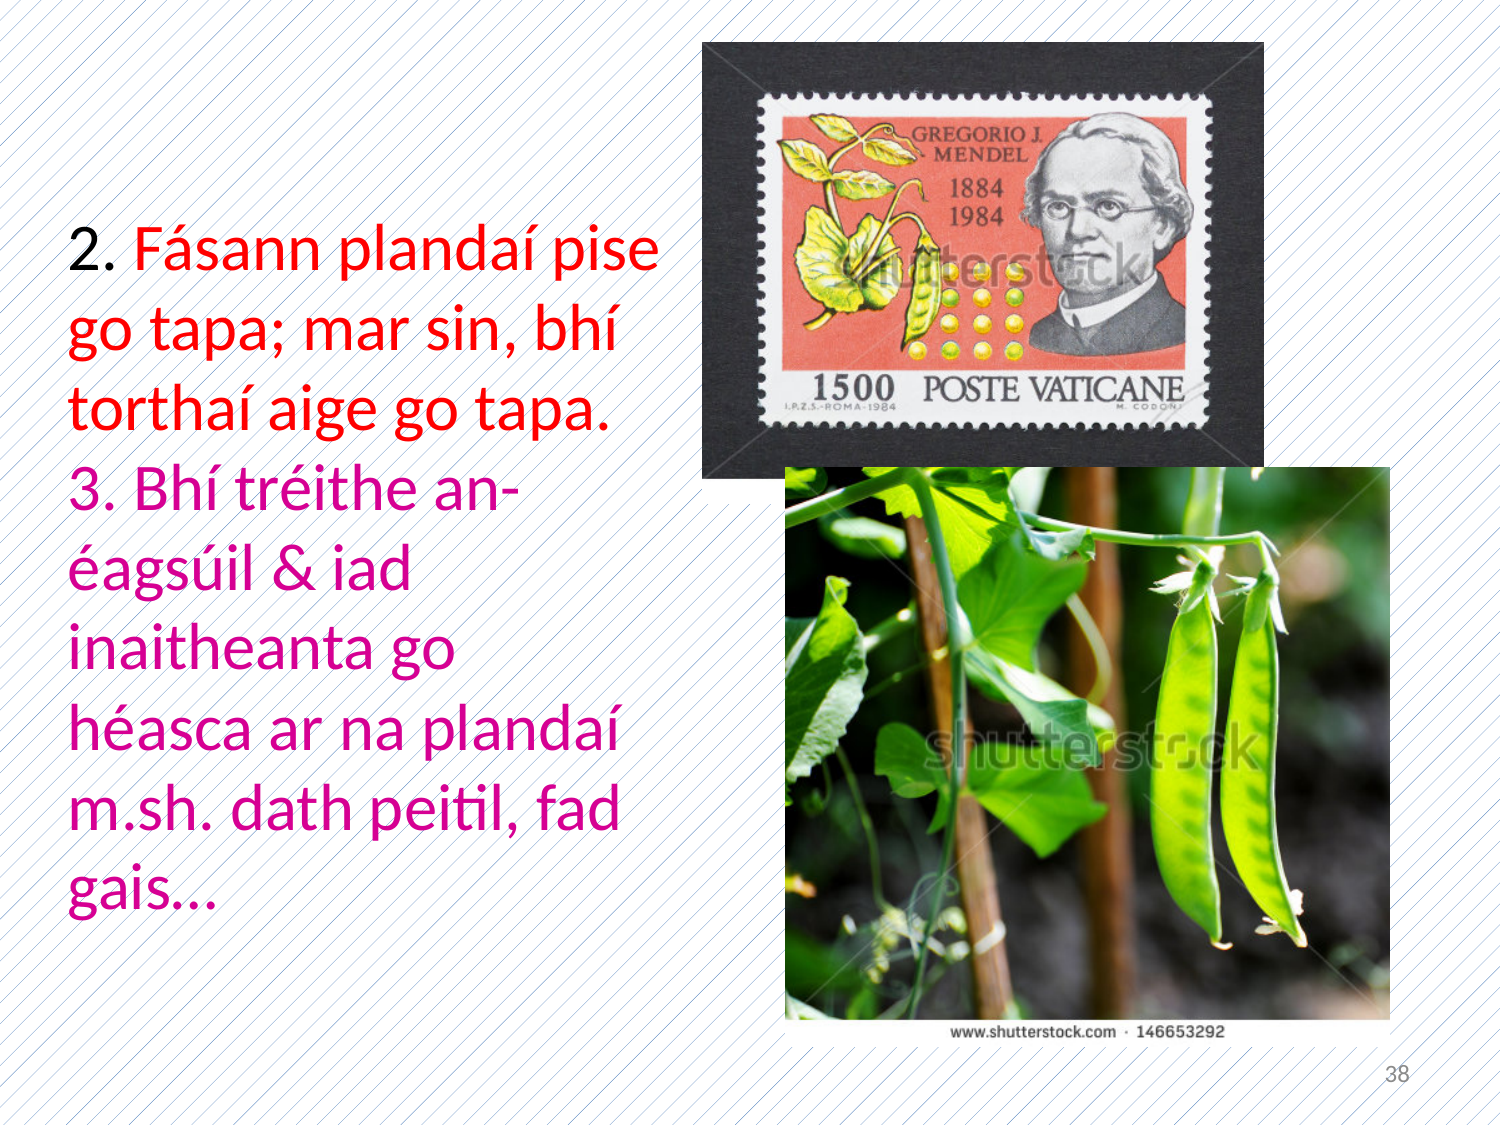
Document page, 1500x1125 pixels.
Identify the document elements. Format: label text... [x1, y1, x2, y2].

text_box 2. Fásann plandaí pise go tapa; mar sin, bhí torthaí aige go tapa. 3. Bhí tréithe an-éagsúil & iad inaitheanta go héasca ar na plandaí m.sh. dath peitil, fad gais… [53, 196, 680, 1011]
picture [702, 42, 1391, 1048]
slide_number 38 [1074, 1042, 1425, 1103]
